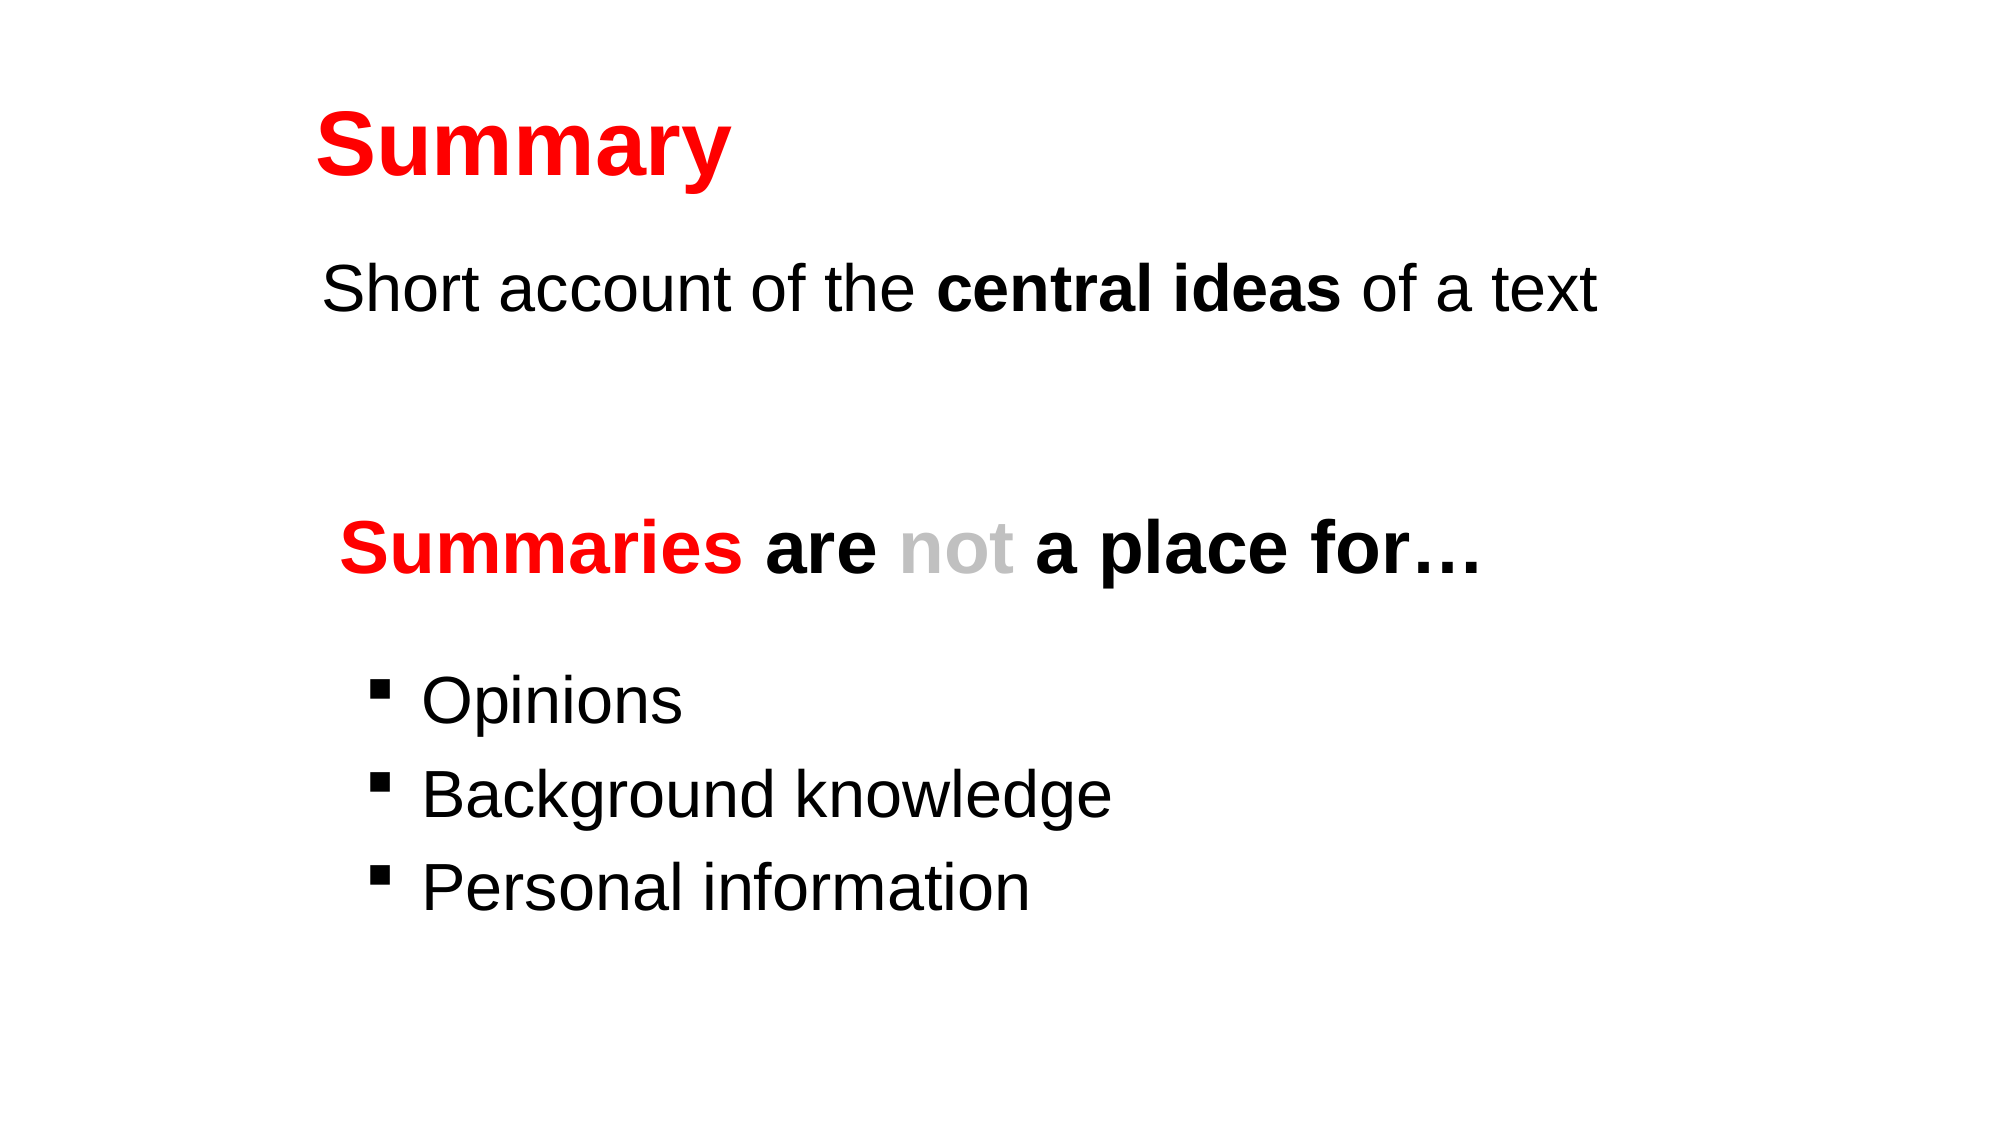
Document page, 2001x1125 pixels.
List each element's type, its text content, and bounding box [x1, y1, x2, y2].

list Short account of the central ideas of a text [249, 237, 1750, 450]
text_box Summaries are not a place for… [324, 450, 1675, 638]
title Summary [300, 45, 1650, 233]
text_box Opinions Background knowledge Personal information [350, 649, 1750, 1013]
